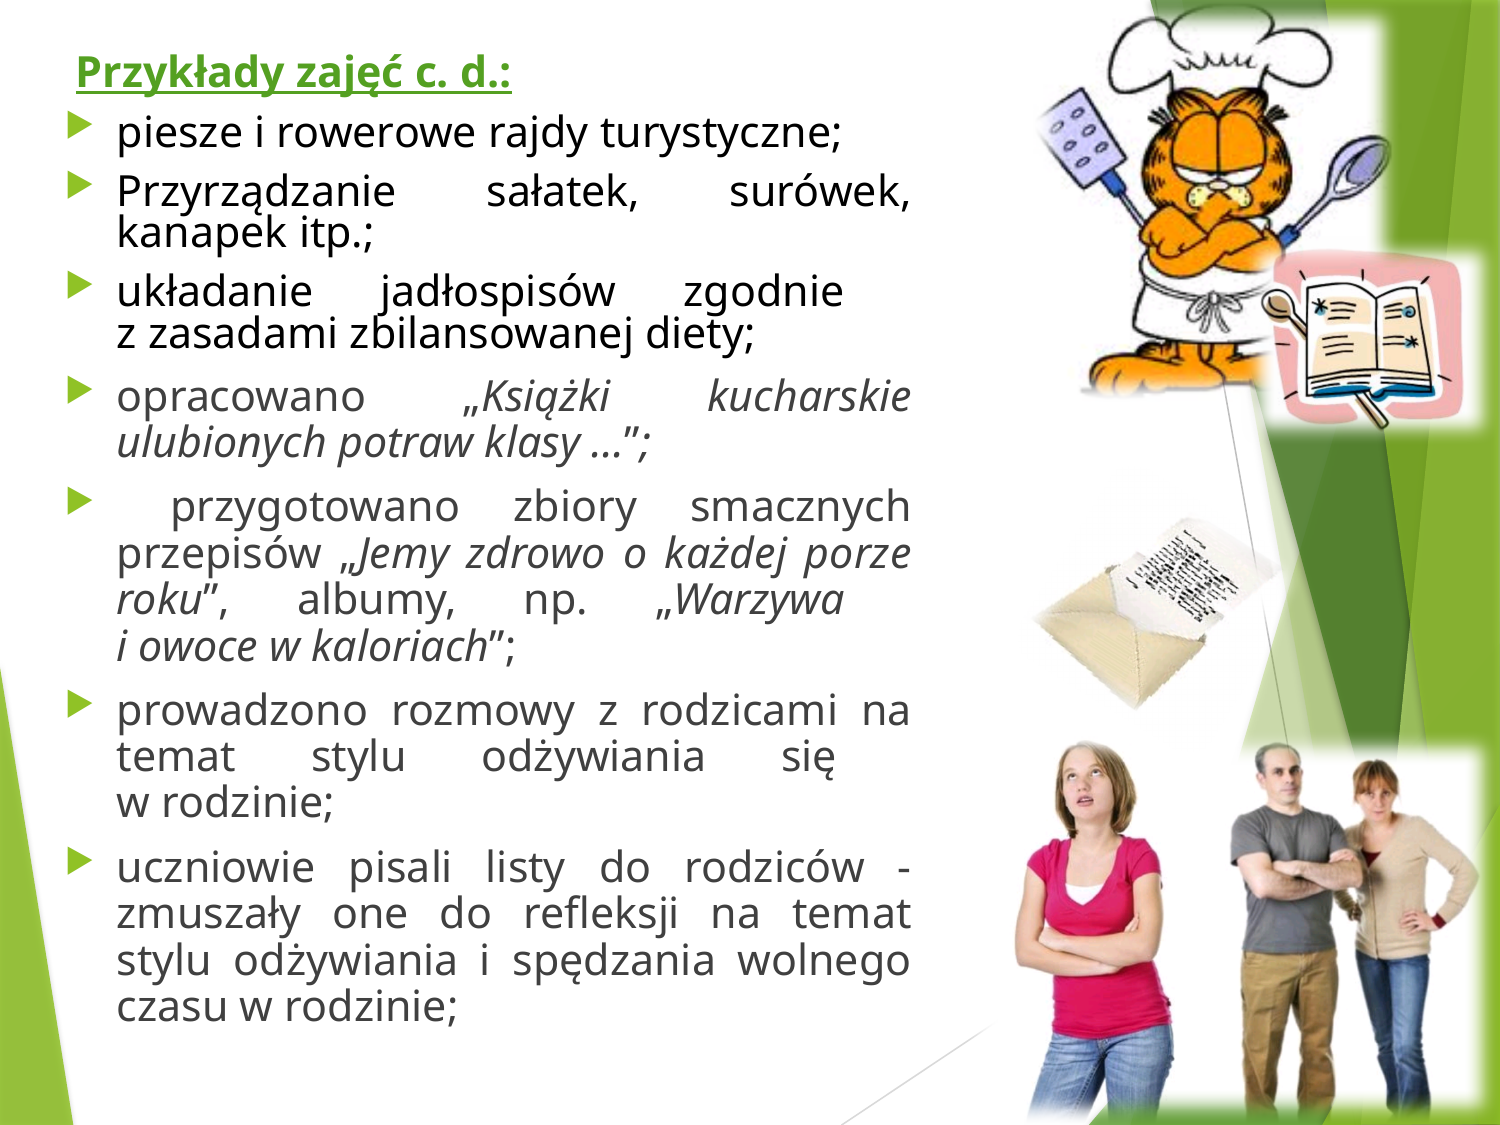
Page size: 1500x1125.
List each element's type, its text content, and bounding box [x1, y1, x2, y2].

list Przykłady zajęć c. d.: piesze i rowerowe rajdy turystyczne; Przyrządzanie sałatek, surówek, kanapek itp.; układanie jadłospisów zgodnie z zasadami zbilansowanej diety; opracowano „Książki kucharskie ulubionych potraw klasy …”; przygotowano zbiory smacznych przepisów „Jemy zdrowo o każdej porze roku”, albumy, np. „Warzywa i owoce w kaloriach”; prowadzono rozmowy z rodzicami na temat stylu odżywiania się w rodzinie; uczniowie pisali listy do rodziców - zmuszały one do refleksji na temat stylu odżywiania i spędzania wolnego czasu w rodzinie; [49, 42, 928, 1059]
picture [961, 729, 1500, 1125]
picture [1042, 490, 1280, 728]
picture [1032, 0, 1500, 447]
